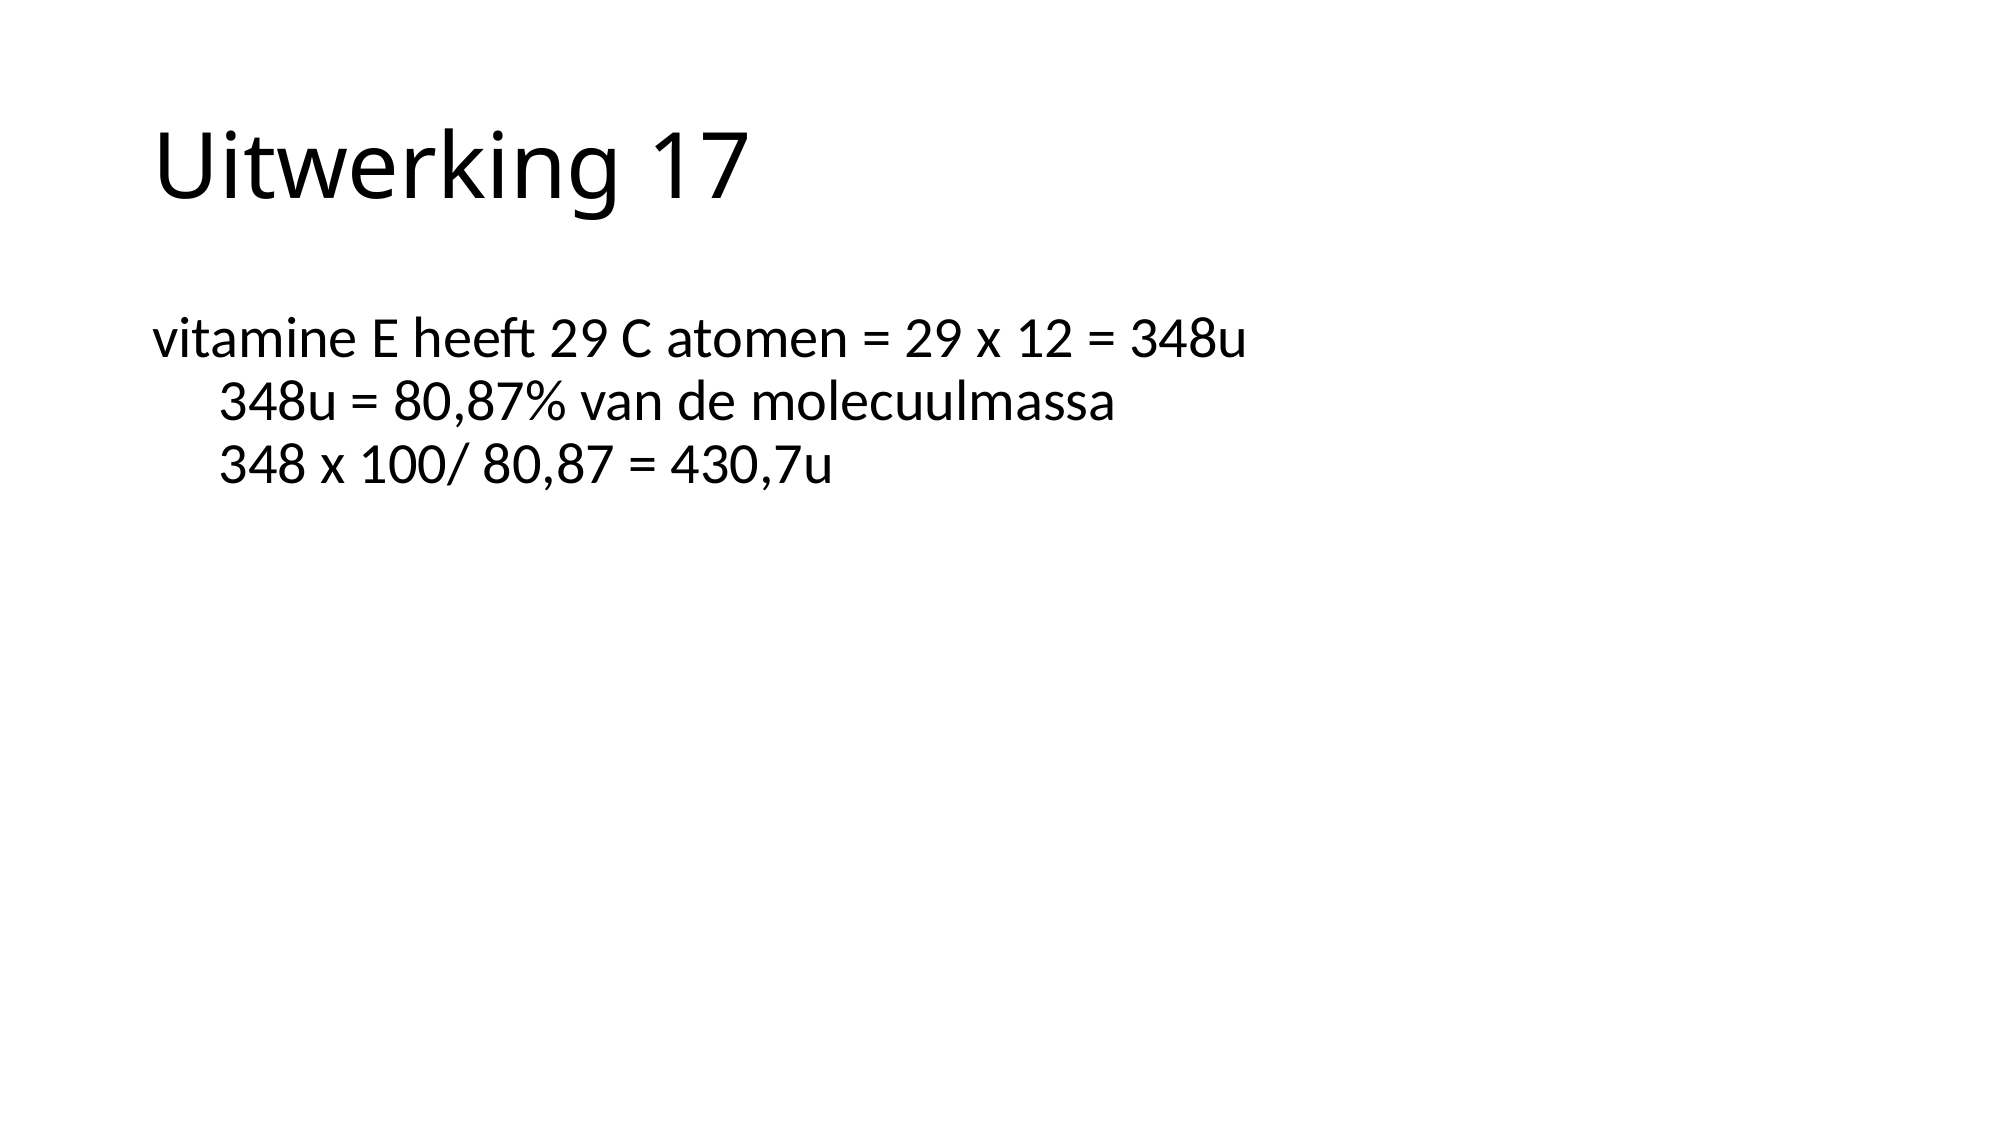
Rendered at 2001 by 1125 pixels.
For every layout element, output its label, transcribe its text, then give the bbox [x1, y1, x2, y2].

list vitamine E heeft 29 C atomen = 29 x 12 = 348u 348u = 80,87% van de molecuulmassa 348 x 100/ 80,87 = 430,7u [137, 299, 1863, 1014]
title Uitwerking 17 [137, 59, 1863, 278]
